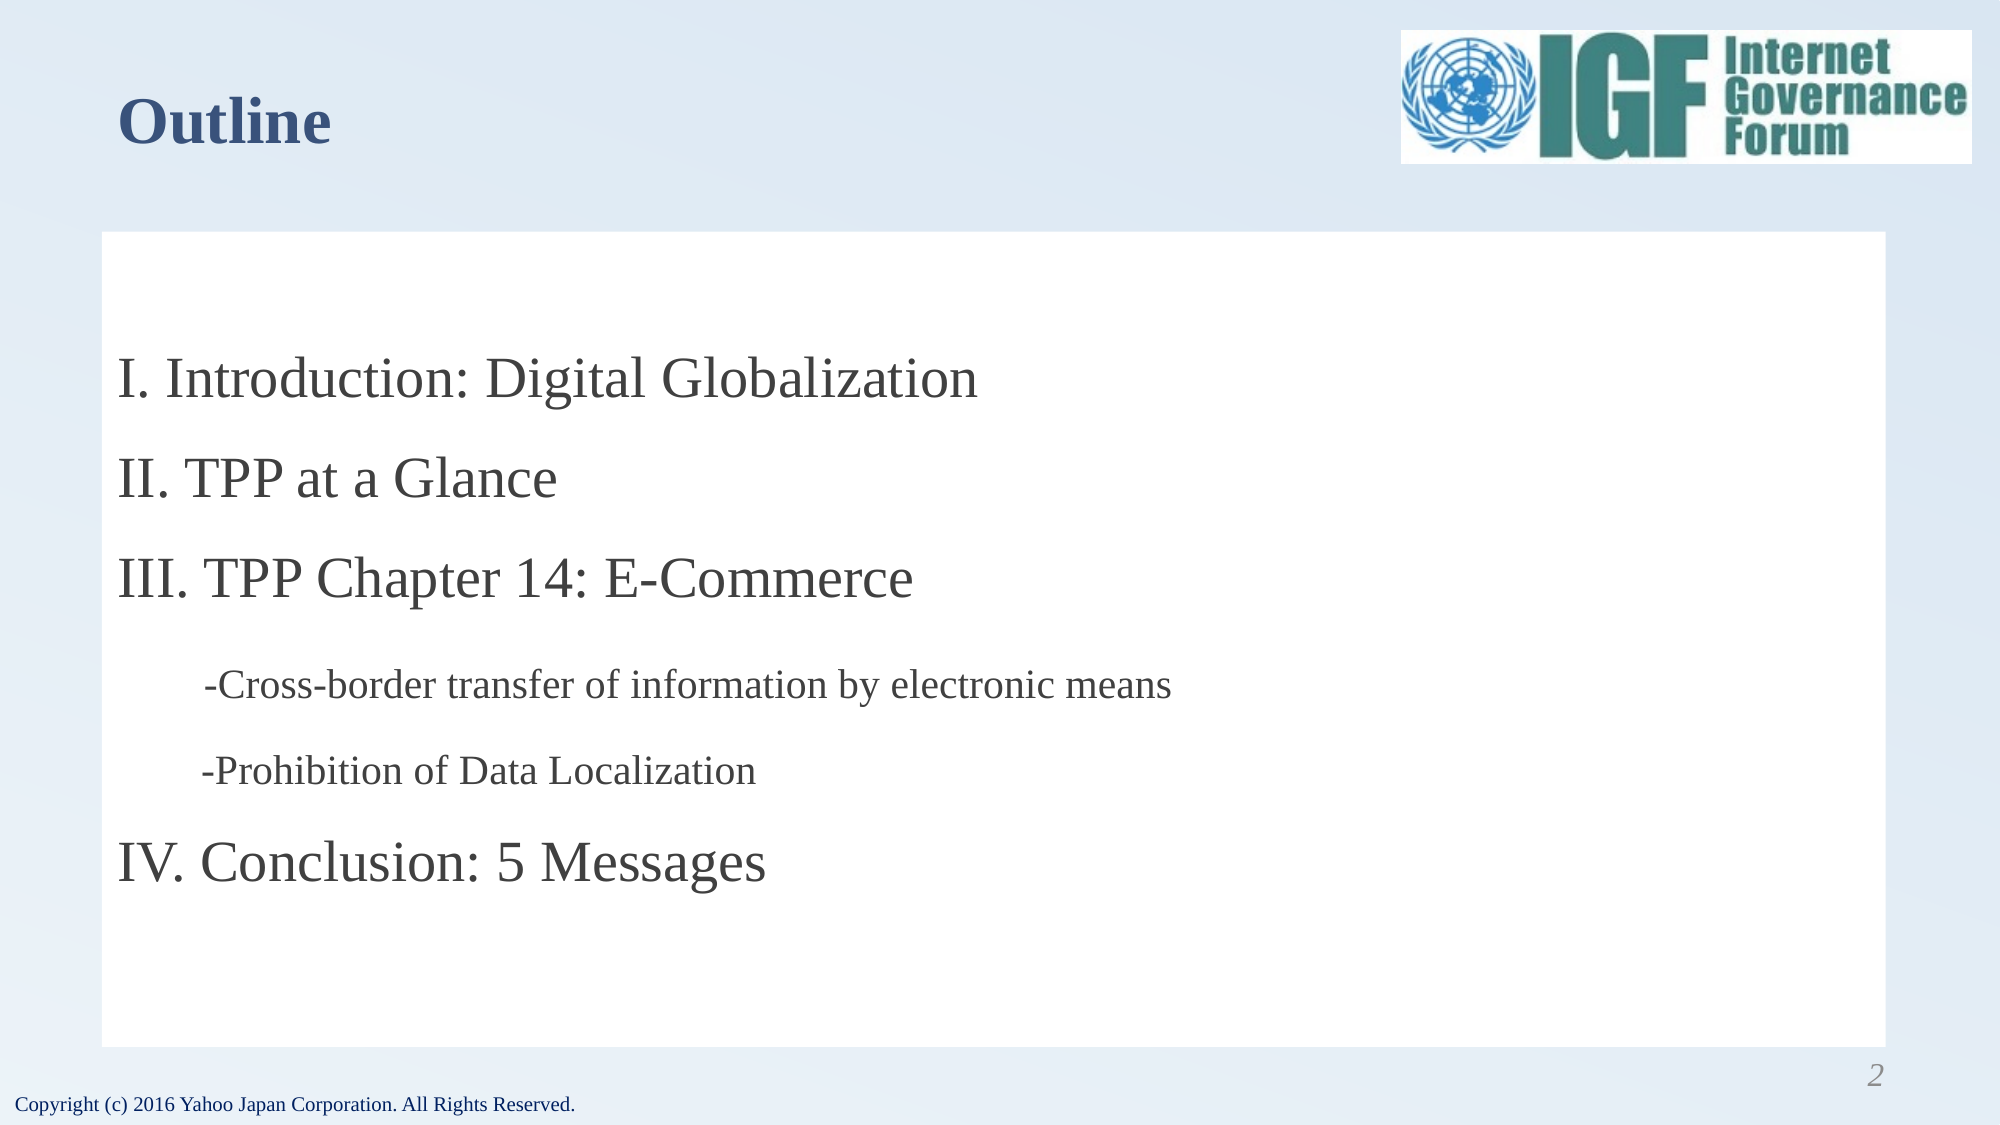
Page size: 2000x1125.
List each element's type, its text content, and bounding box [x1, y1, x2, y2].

slide_number 2 [1432, 1042, 1900, 1103]
title Outline [101, 30, 1401, 164]
picture [1401, 30, 1972, 164]
list I. Introduction: Digital Globalization II. TPP at a Glance III. TPP Chapter 14: E-Commerce -Cross-border transfer of information by electronic means -Prohibition of Data Localization IV. Conclusion: 5 Messages [101, 231, 1886, 1047]
text_box Copyright (c) 2016 Yahoo Japan Corporation. All Rights Reserved. [0, 1083, 598, 1125]
